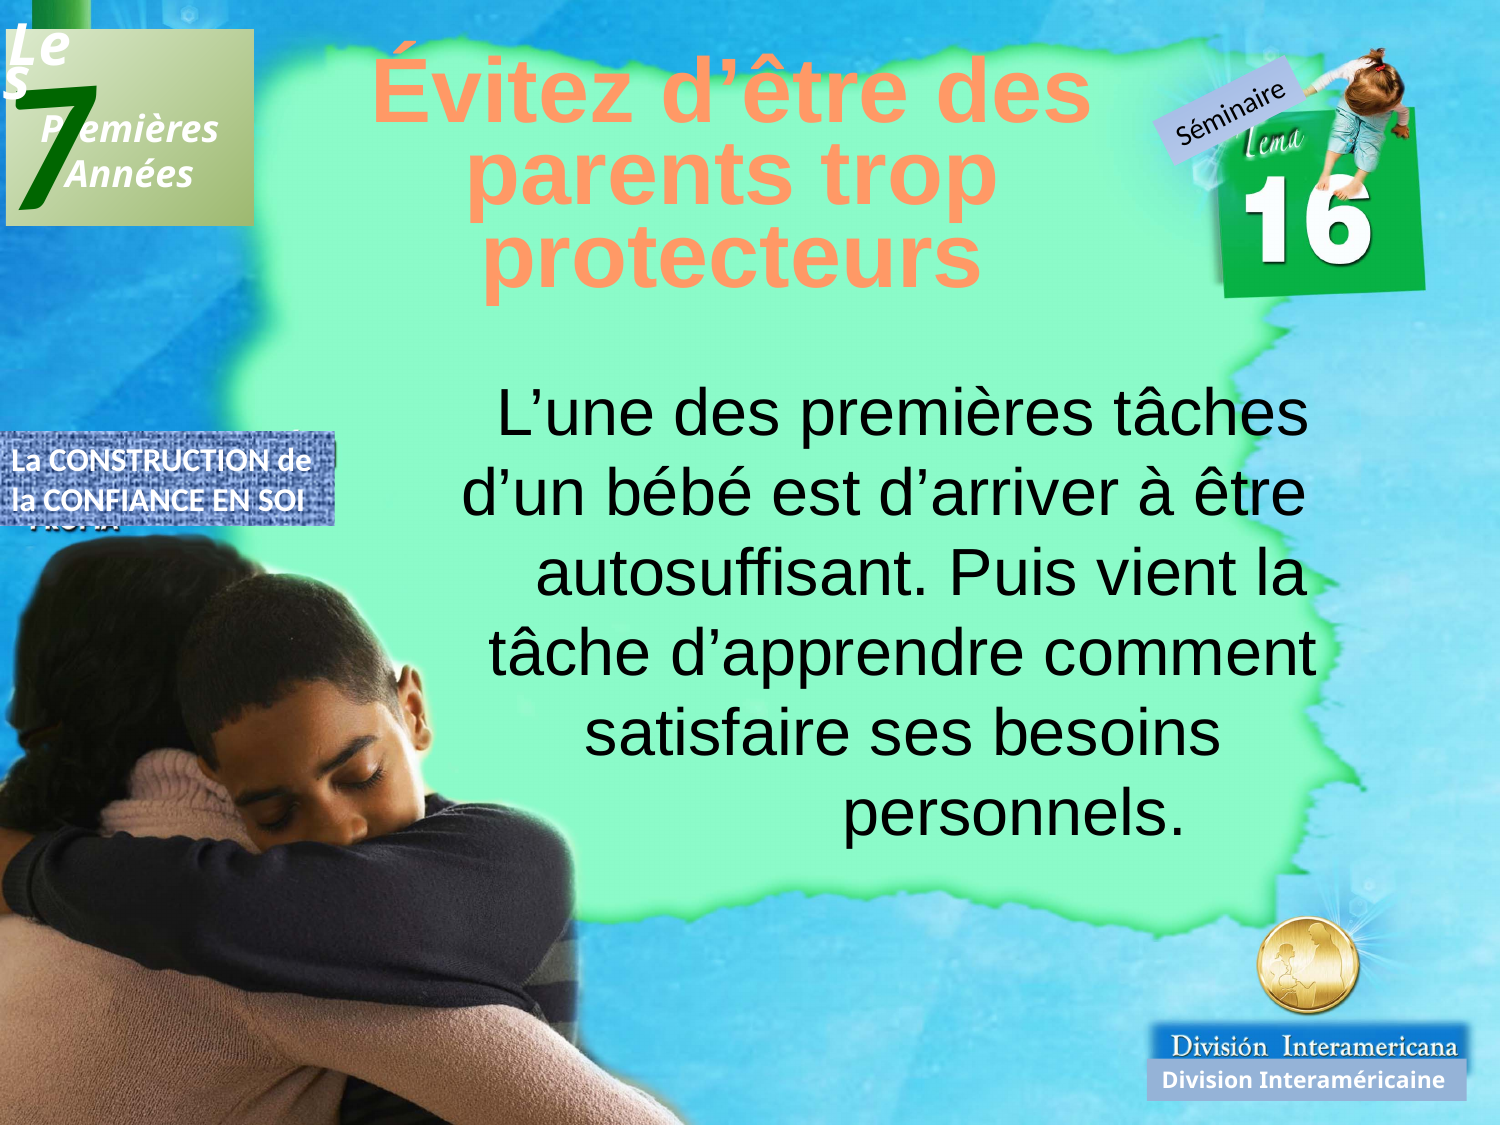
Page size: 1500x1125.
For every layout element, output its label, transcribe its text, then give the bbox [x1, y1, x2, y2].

text_box Séminaire [1152, 54, 1307, 166]
text_box Division Interaméricaine [1146, 1058, 1467, 1101]
picture [0, 0, 1500, 1125]
text_box Évitez d’être des parents trop protecteurs [253, 49, 1211, 312]
text_box La CONSTRUCTION de la CONFIANCE EN SOI [0, 431, 335, 526]
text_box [0, 17, 255, 256]
text_box L’une des premières tâches d’un bébé est d’arriver à être autosuffisant. Puis vient la tâche d’apprendre comment satisfaire ses besoins personnels. [419, 361, 1388, 857]
